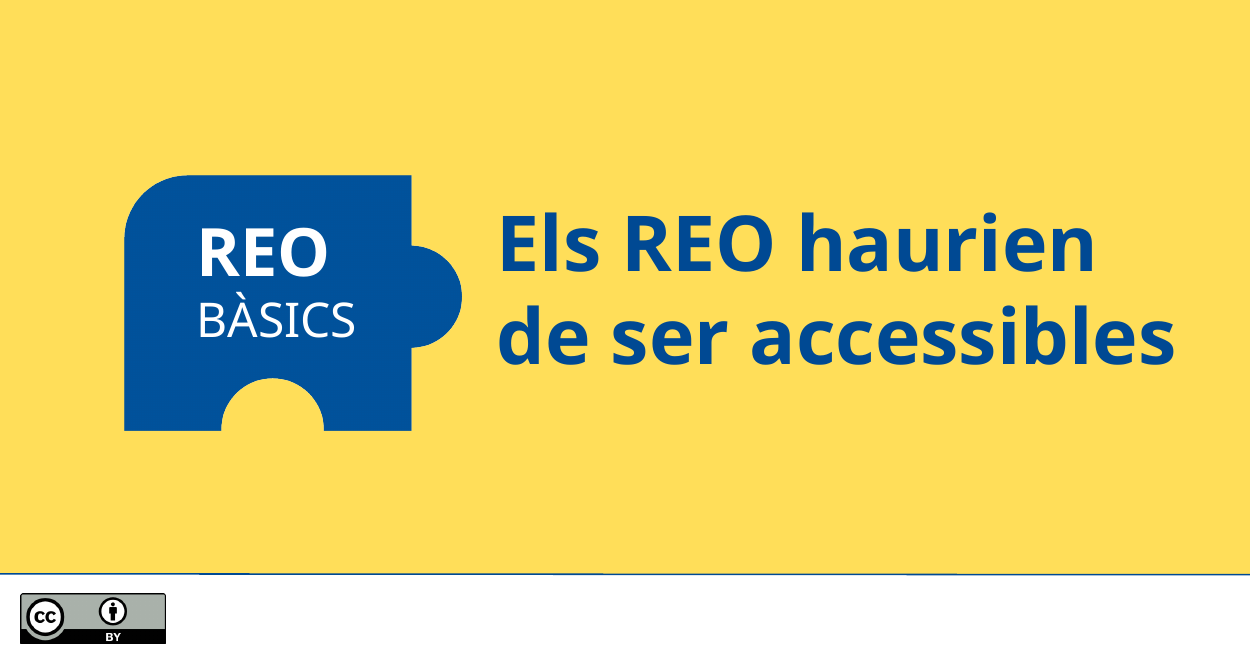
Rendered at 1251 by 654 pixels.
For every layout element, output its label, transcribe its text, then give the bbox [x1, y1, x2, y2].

text_box REO BÀSICS [466, 194, 698, 363]
picture [124, 174, 462, 432]
text_box Els REO haurien de ser accessibles [484, 182, 1199, 392]
picture [20, 592, 166, 645]
text_box [0, 582, 1250, 654]
